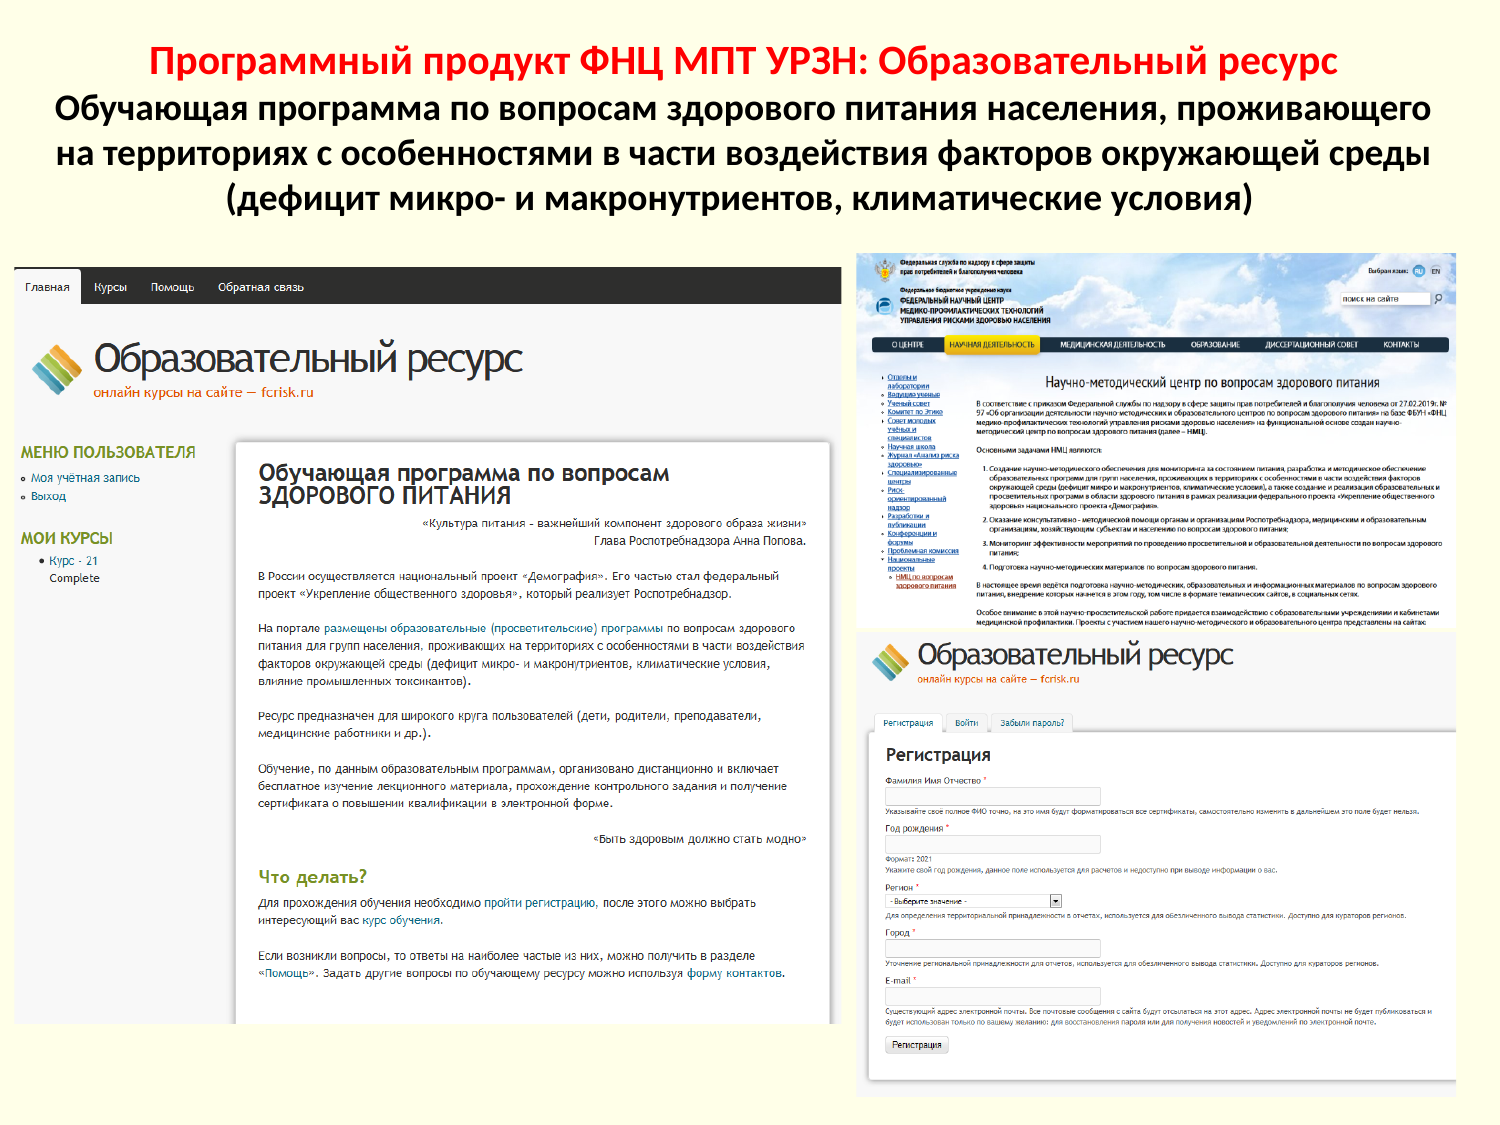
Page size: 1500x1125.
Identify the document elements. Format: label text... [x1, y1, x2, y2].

picture [855, 253, 1457, 628]
picture [855, 632, 1457, 1098]
picture [14, 266, 842, 1024]
title Программный продукт ФНЦ МПТ УРЗН: Образовательный ресурс Обучающая программа по вопросам здорового питания населения, проживающего на территориях с особенностями в части воздействия факторов окружающей среды (дефицит микро- и макронутриентов, климатические условия) [17, 42, 1471, 209]
